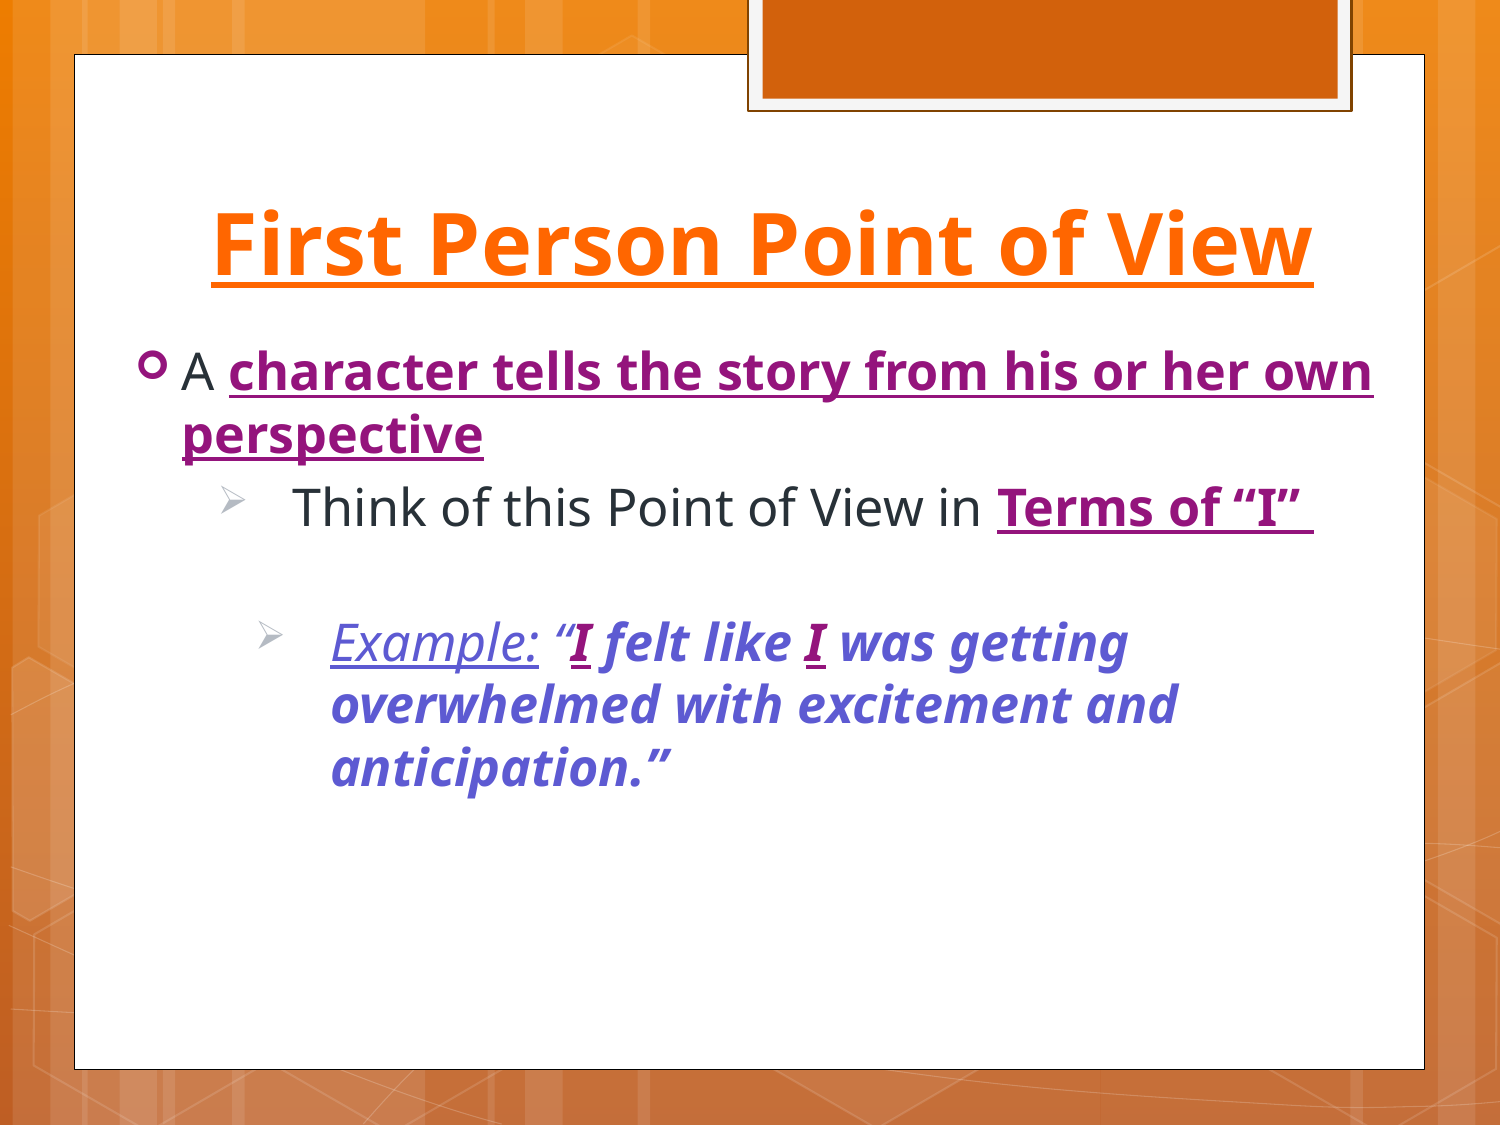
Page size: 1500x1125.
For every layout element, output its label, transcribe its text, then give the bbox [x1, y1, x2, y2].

title First Person Point of View [87, 112, 1438, 300]
list A character tells the story from his or her own perspective Think of this Point of View in Terms of “I” Example: “I felt like I was getting overwhelmed with excitement and anticipation.” [75, 331, 1425, 850]
